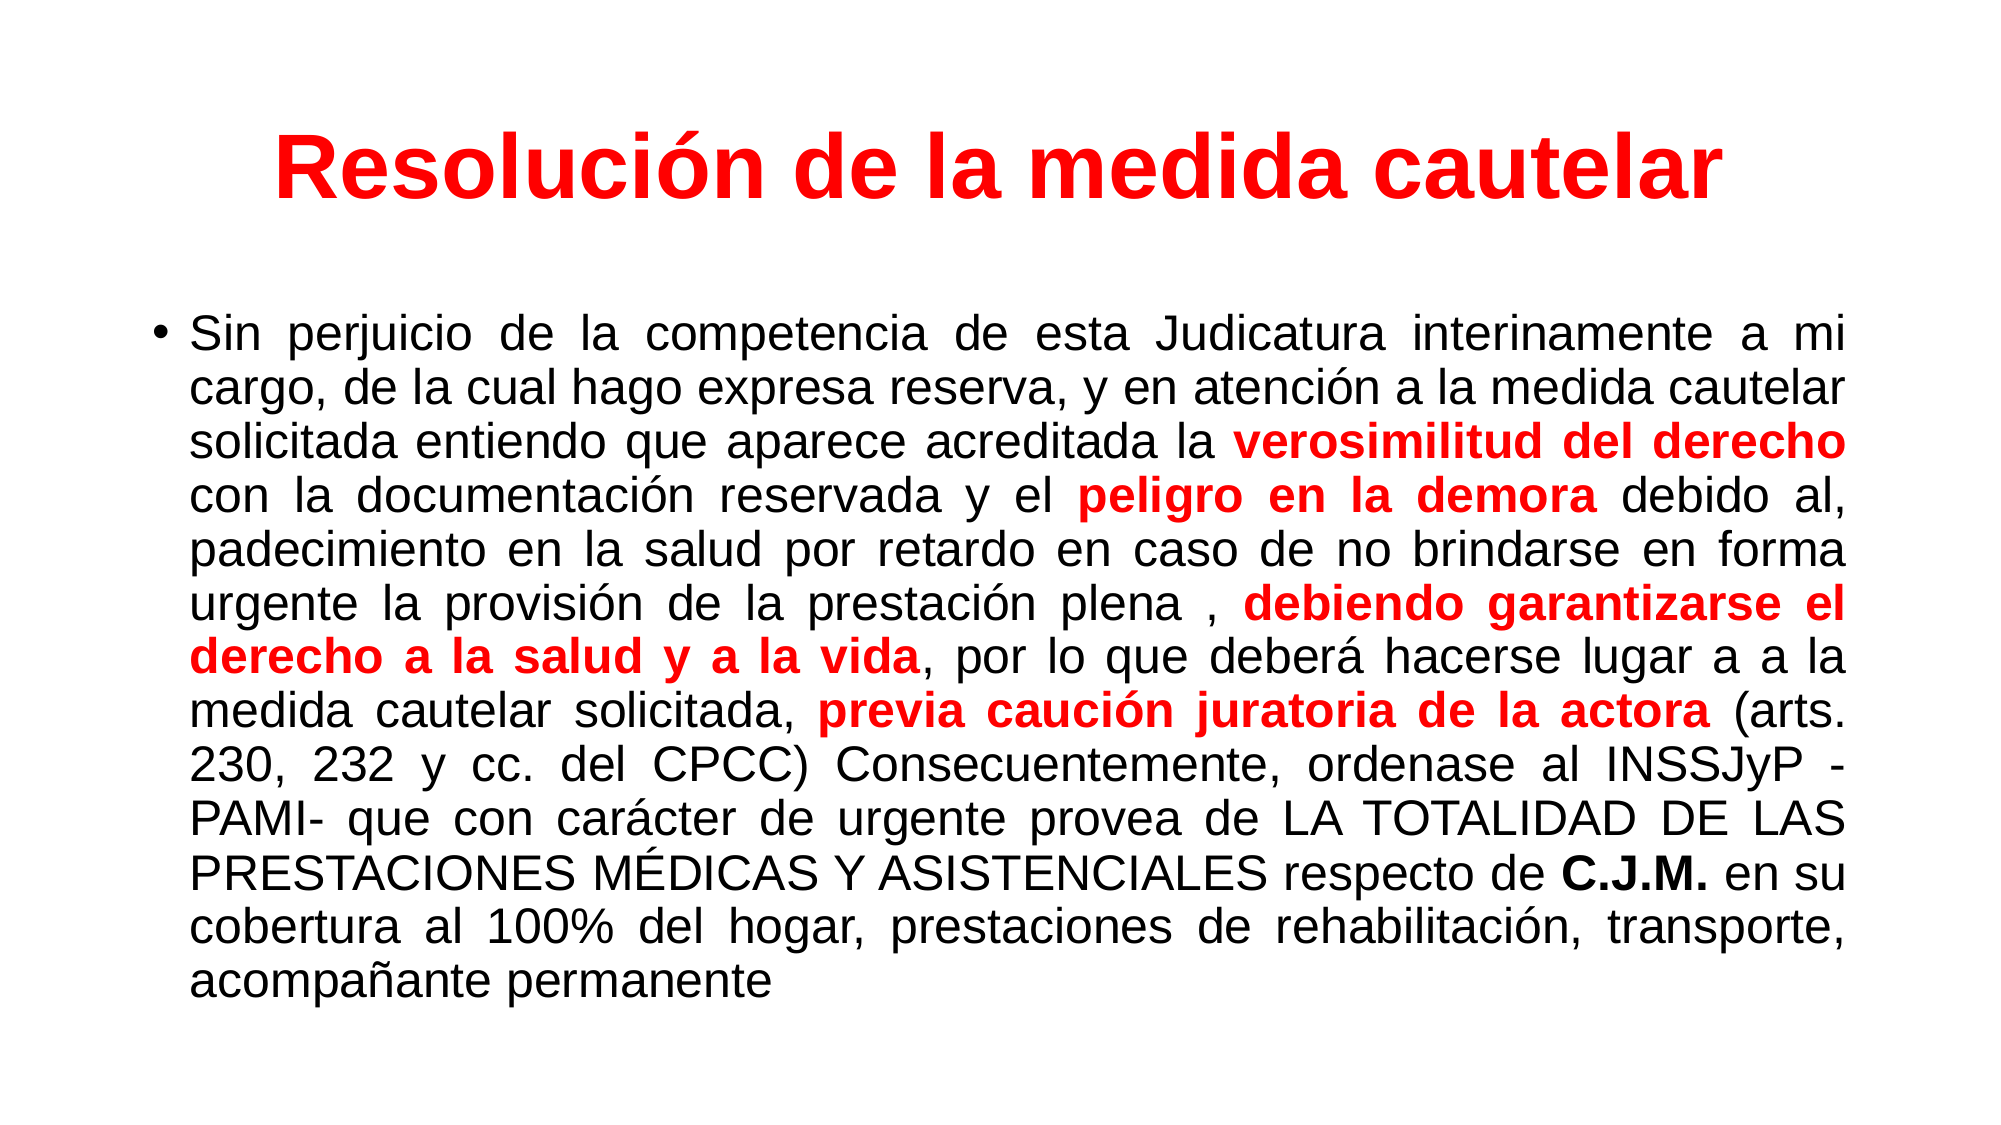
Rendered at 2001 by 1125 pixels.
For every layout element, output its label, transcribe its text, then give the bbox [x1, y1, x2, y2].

list Sin perjuicio de la competencia de esta Judicatura interinamente a mi cargo, de la cual hago expresa reserva, y en atención a la medida cautelar solicitada entiendo que aparece acreditada la verosimilitud del derecho con la documentación reservada y el peligro en la demora debido al, padecimiento en la salud por retardo en caso de no brindarse en forma urgente la provisión de la prestación plena , debiendo garantizarse el derecho a la salud y a la vida, por lo que deberá hacerse lugar a a la medida cautelar solicitada, previa caución juratoria de la actora (arts. 230, 232 y cc. del CPCC) Consecuentemente, ordenase al INSSJyP - PAMI- que con carácter de urgente provea de LA TOTALIDAD DE LAS PRESTACIONES MÉDICAS Y ASISTENCIALES respecto de C.J.M. en su cobertura al 100% del hogar, prestaciones de rehabilitación, transporte, acompañante permanente [137, 299, 1863, 1014]
title Resolución de la medida cautelar [137, 59, 1863, 278]
